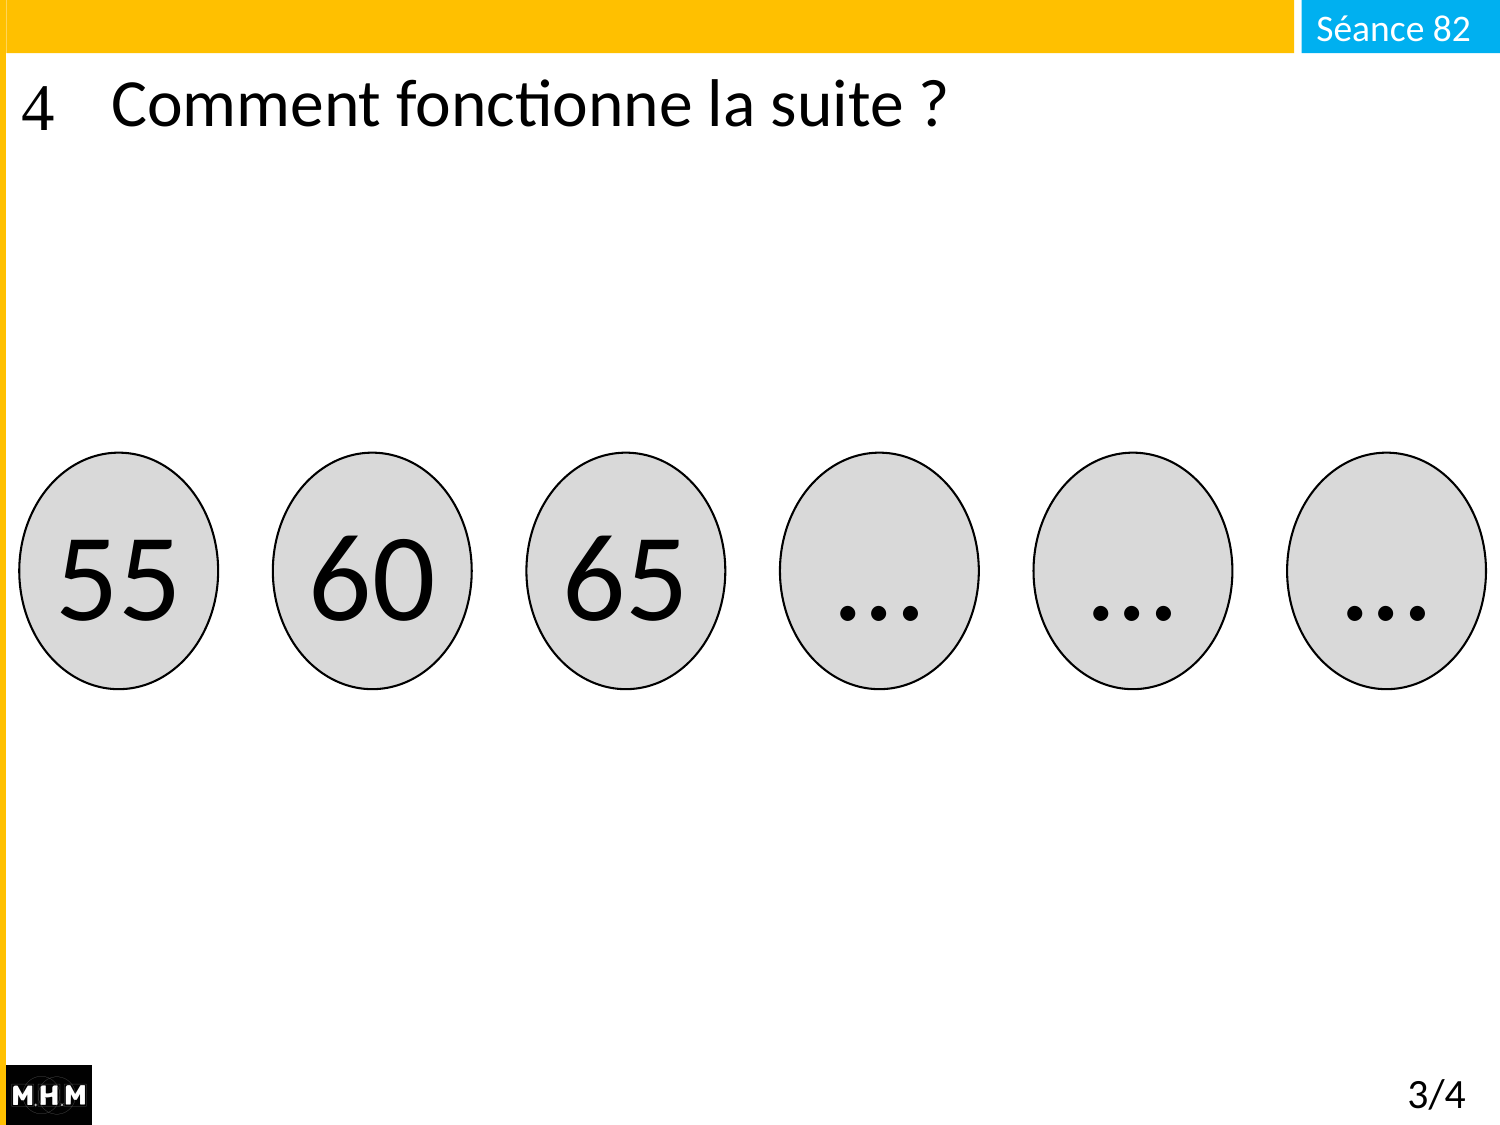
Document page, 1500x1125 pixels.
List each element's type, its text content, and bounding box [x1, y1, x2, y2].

title Comment fonctionne la suite ? [96, 60, 1391, 149]
picture [6, 1065, 92, 1125]
text_box … [778, 451, 980, 691]
text_box 65 [525, 451, 727, 691]
list 3/4 [1373, 1064, 1500, 1125]
text_box … [1032, 451, 1234, 691]
text_box 55 [18, 451, 220, 691]
text_box 60 [271, 451, 473, 691]
text_box … [1286, 451, 1488, 691]
